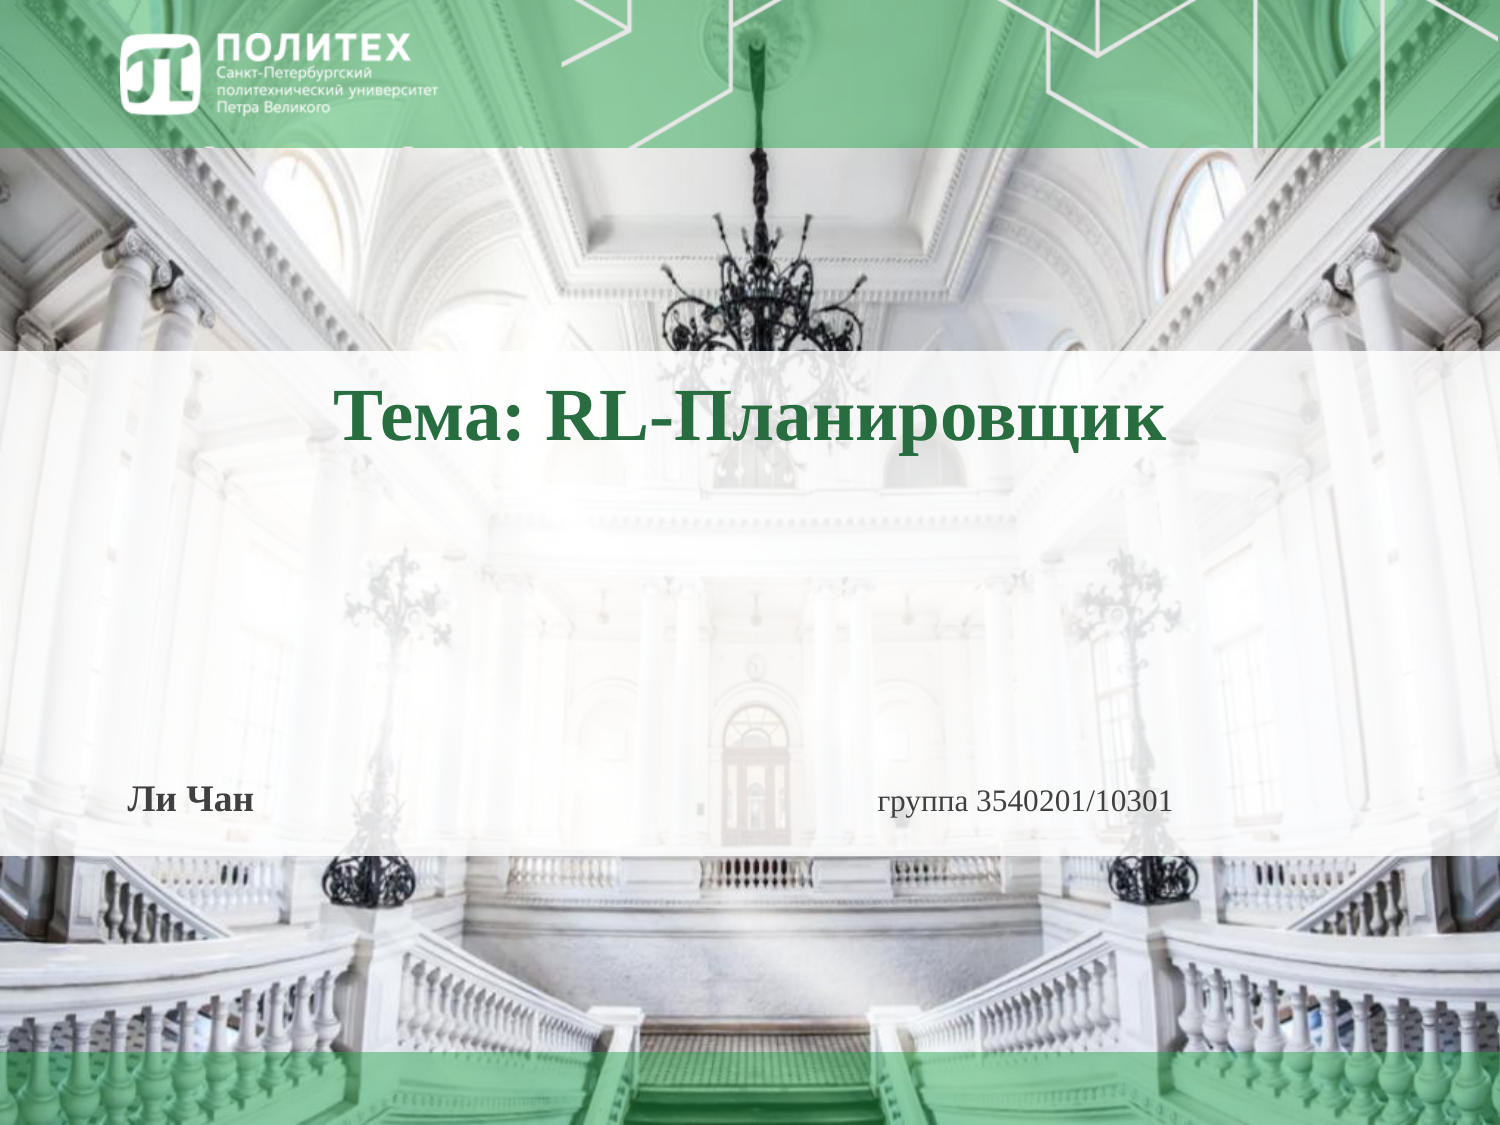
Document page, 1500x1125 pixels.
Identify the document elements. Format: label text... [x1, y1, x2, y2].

subtitle Ли Чан группа 3540201/10301 [112, 738, 1388, 862]
picture [0, 0, 1500, 351]
title Тема: RL-Планировщик [112, 368, 1388, 717]
picture [0, 856, 1500, 1052]
